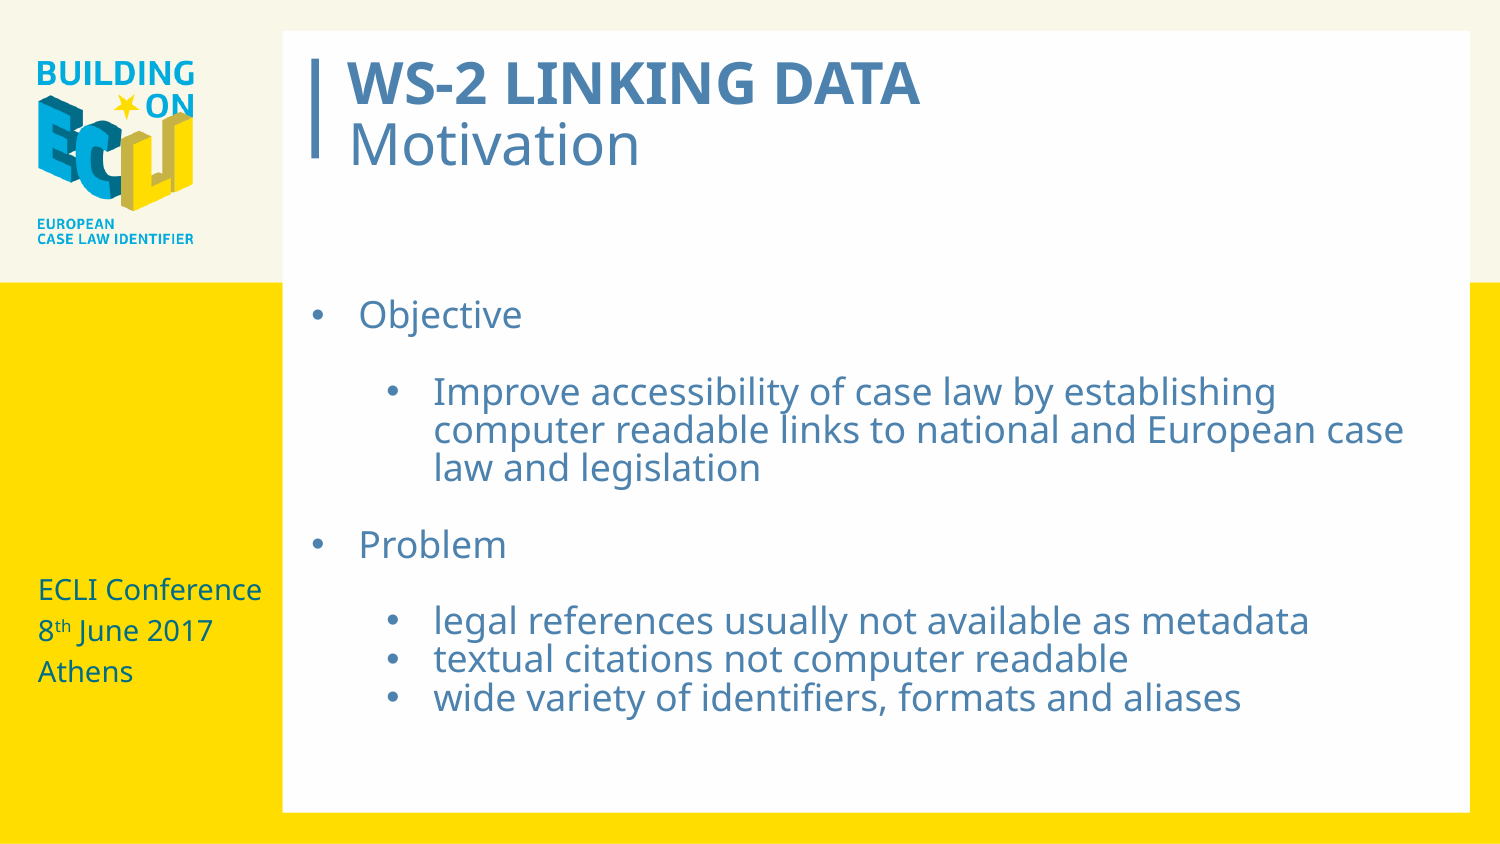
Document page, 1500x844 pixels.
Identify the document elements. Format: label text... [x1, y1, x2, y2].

text_box Objective Improve accessibility of case law by establishing computer readable links to national and European case law and legislation Problem legal references usually not available as metadata textual citations not computer readable wide variety of identifiers, formats and aliases [311, 298, 1443, 796]
text_box [311, 58, 319, 159]
text_box ECLI Conference 8th June 2017 Athens [37, 571, 279, 712]
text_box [347, 56, 1119, 156]
picture [0, 0, 1500, 844]
